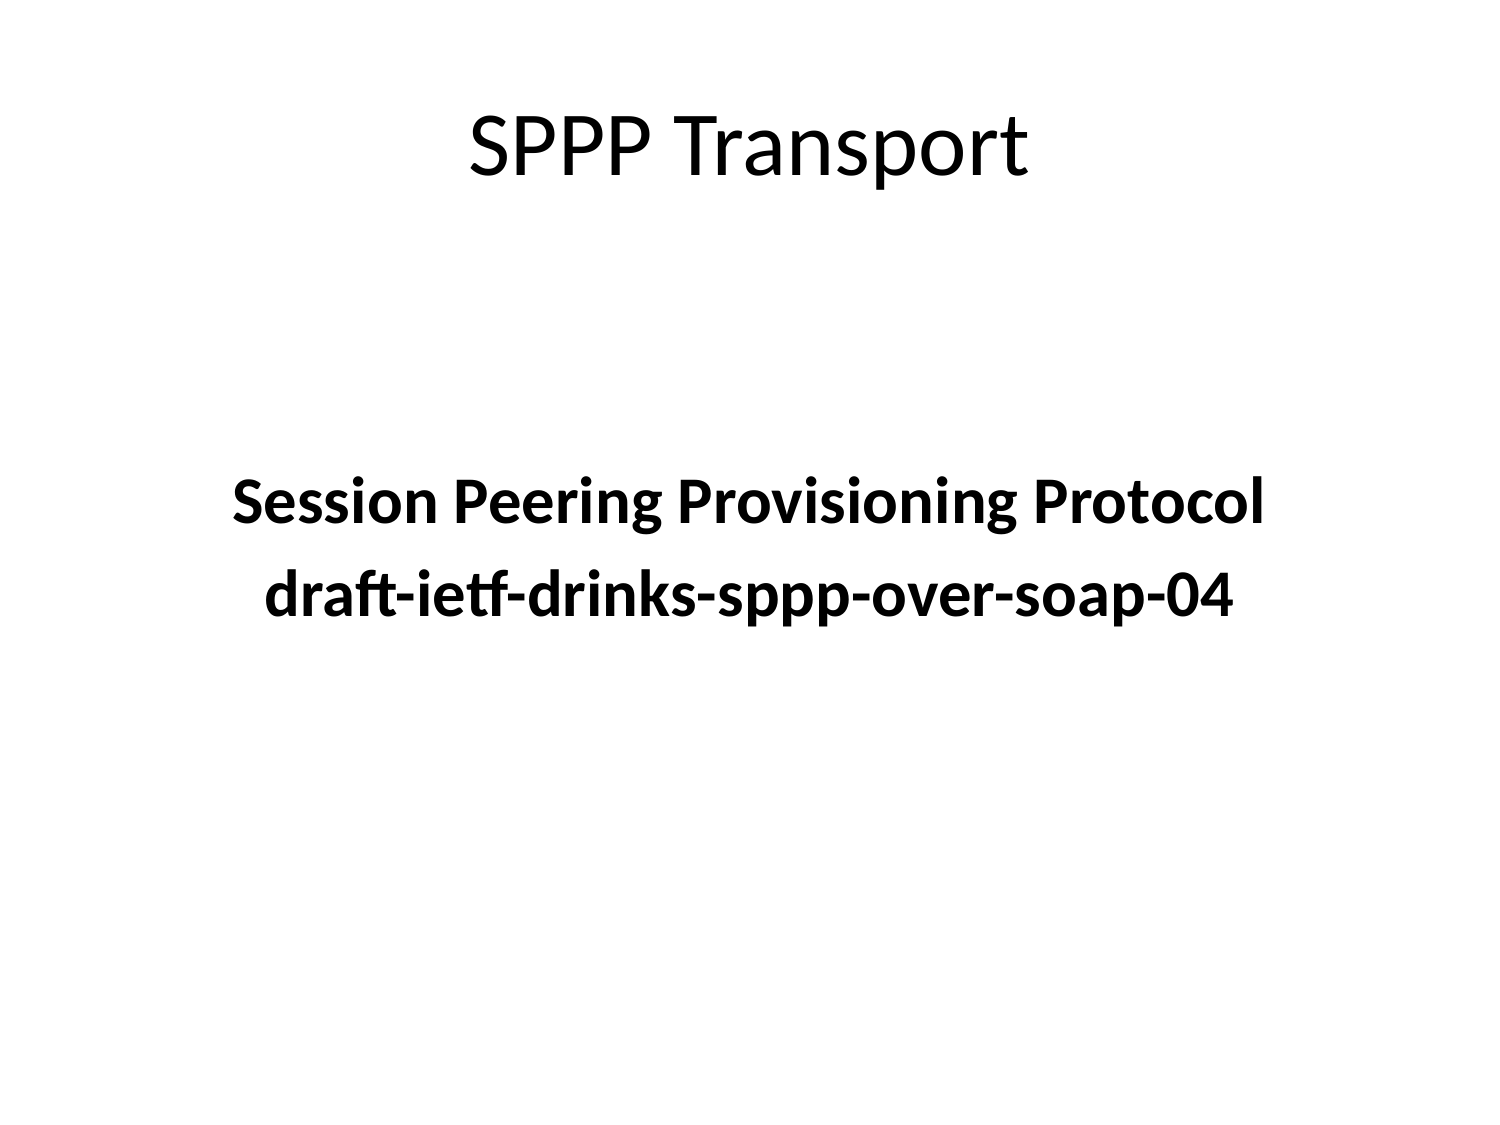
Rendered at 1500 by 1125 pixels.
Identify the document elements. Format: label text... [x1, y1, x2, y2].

list Session Peering Provisioning Protocol draft-ietf-drinks-sppp-over-soap-04 [75, 262, 1425, 1005]
title SPPP Transport [75, 45, 1425, 233]
